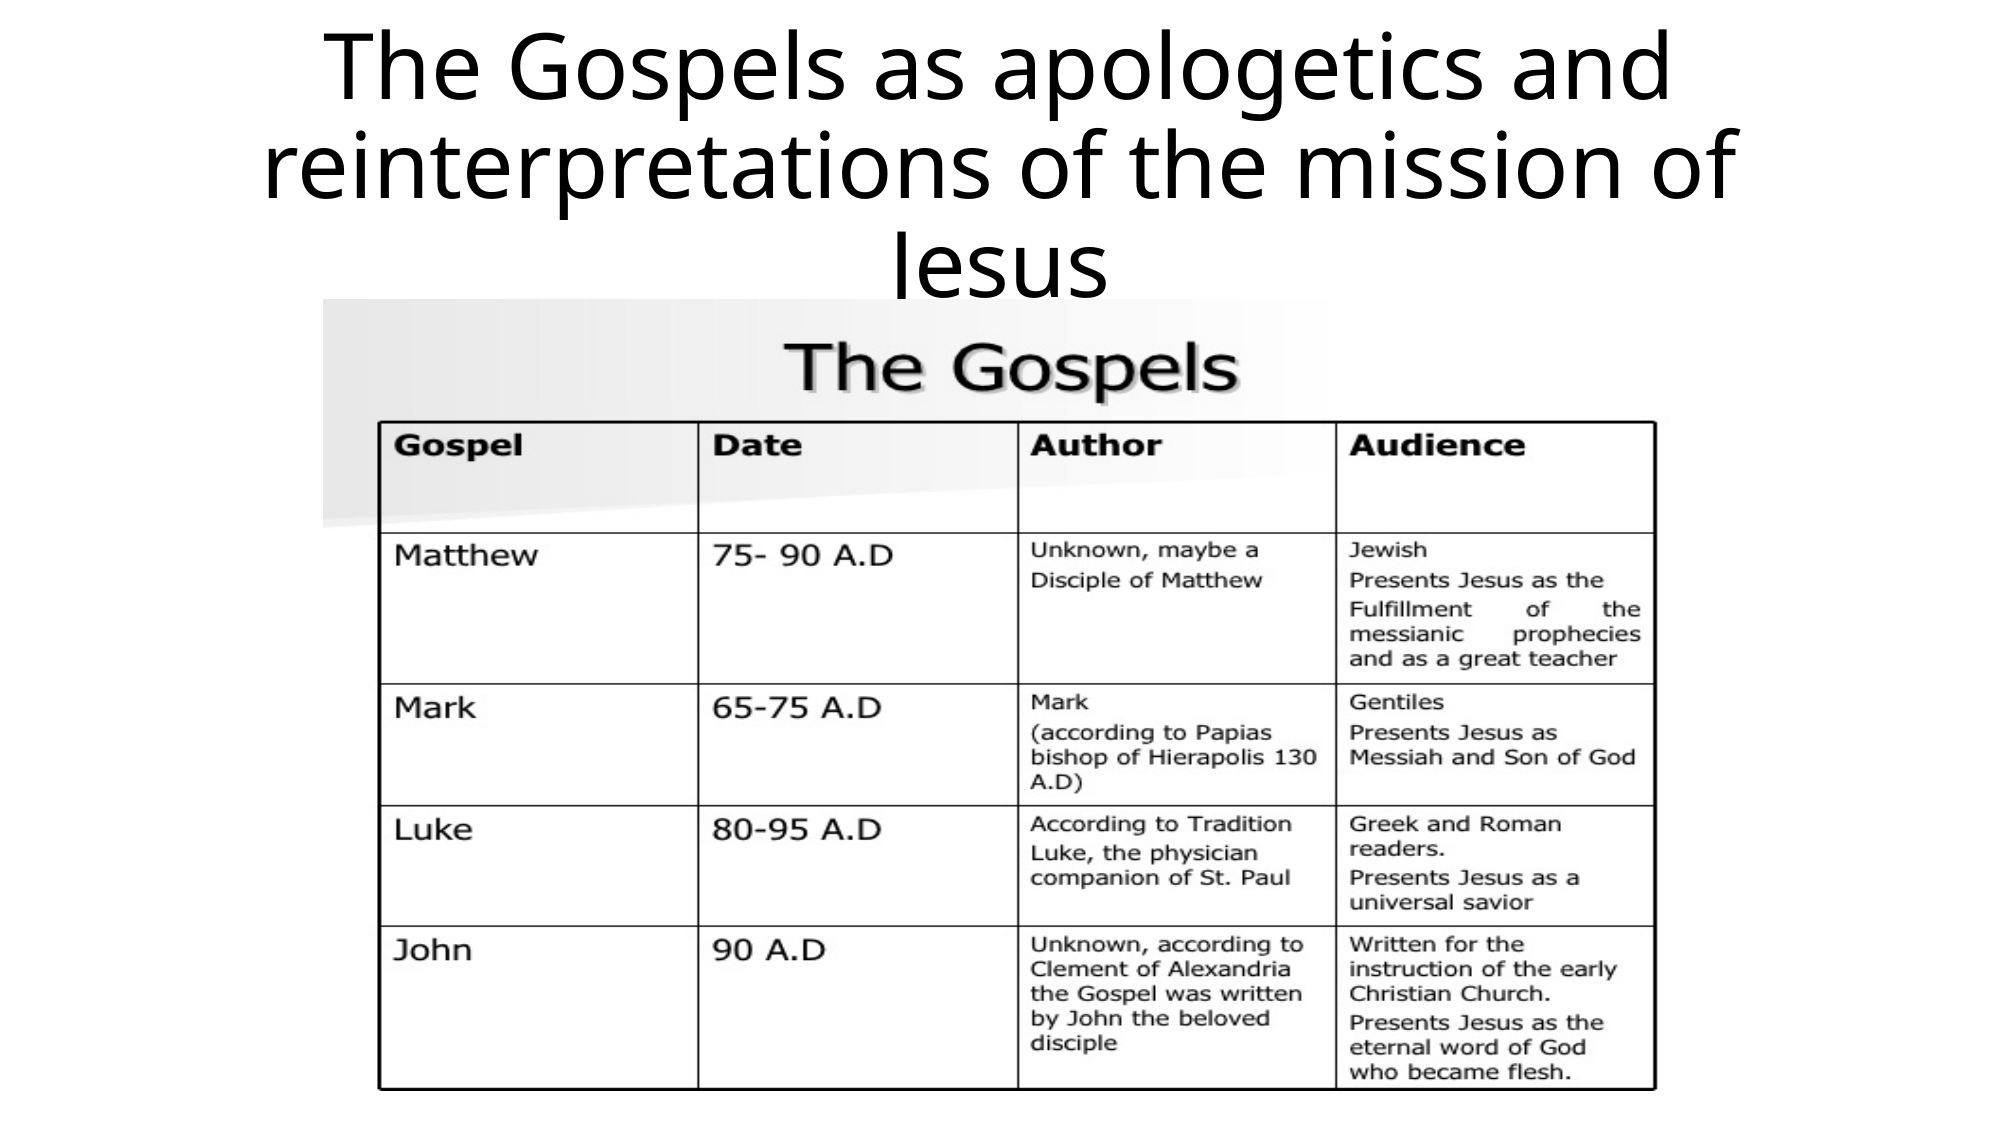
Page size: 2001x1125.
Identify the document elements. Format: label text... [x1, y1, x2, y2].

title The Gospels as apologetics and reinterpretations of the mission of Jesus [137, 59, 1863, 278]
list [323, 299, 1701, 1091]
